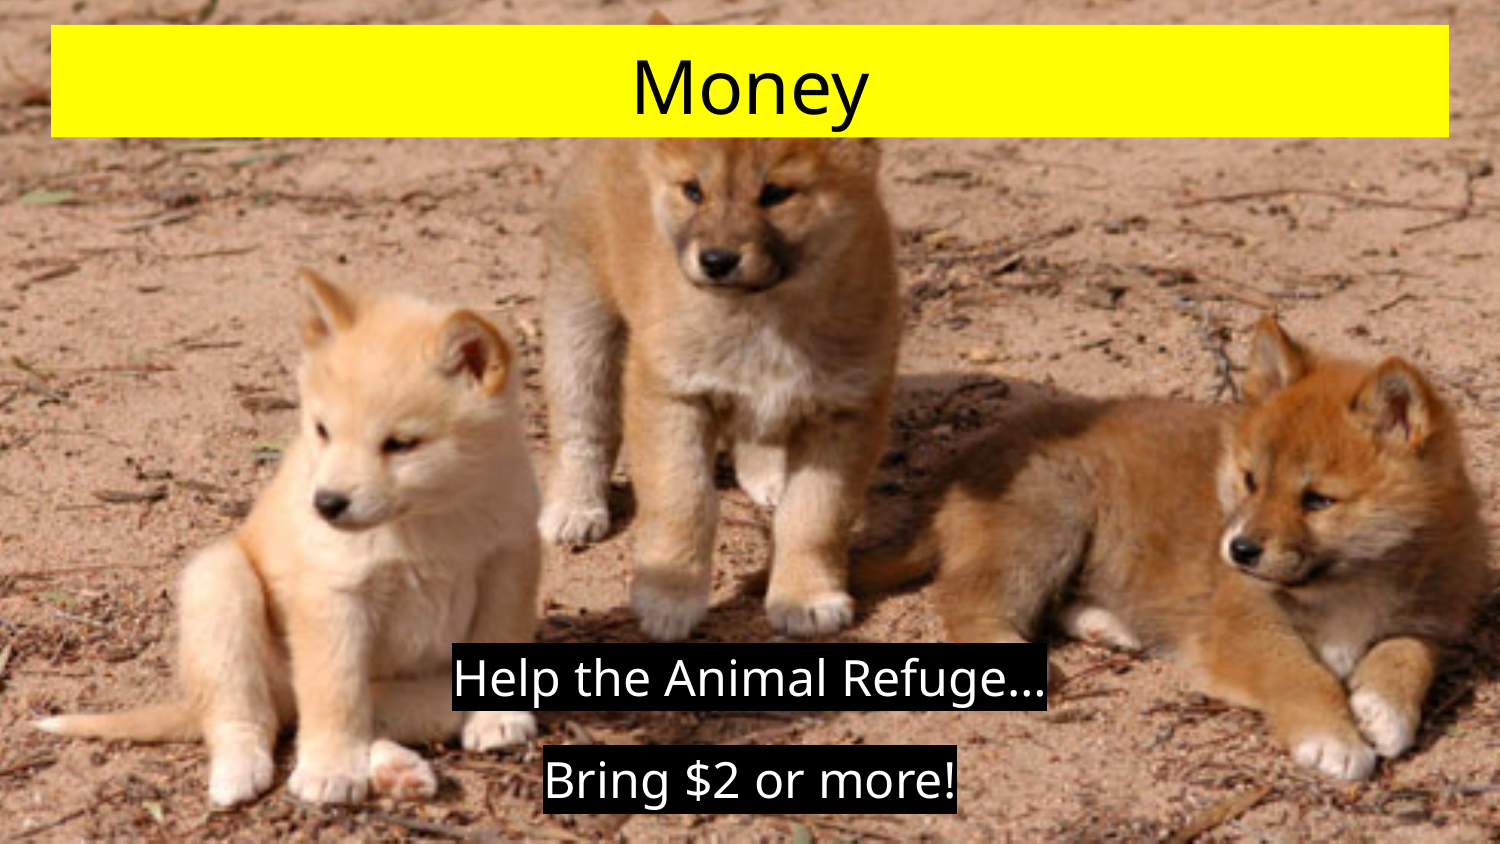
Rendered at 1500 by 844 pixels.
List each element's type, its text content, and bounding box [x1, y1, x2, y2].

list Help the Animal Refuge… Bring $2 or more! [51, 622, 1449, 816]
picture [0, 0, 1500, 844]
title Money [51, 24, 1449, 138]
